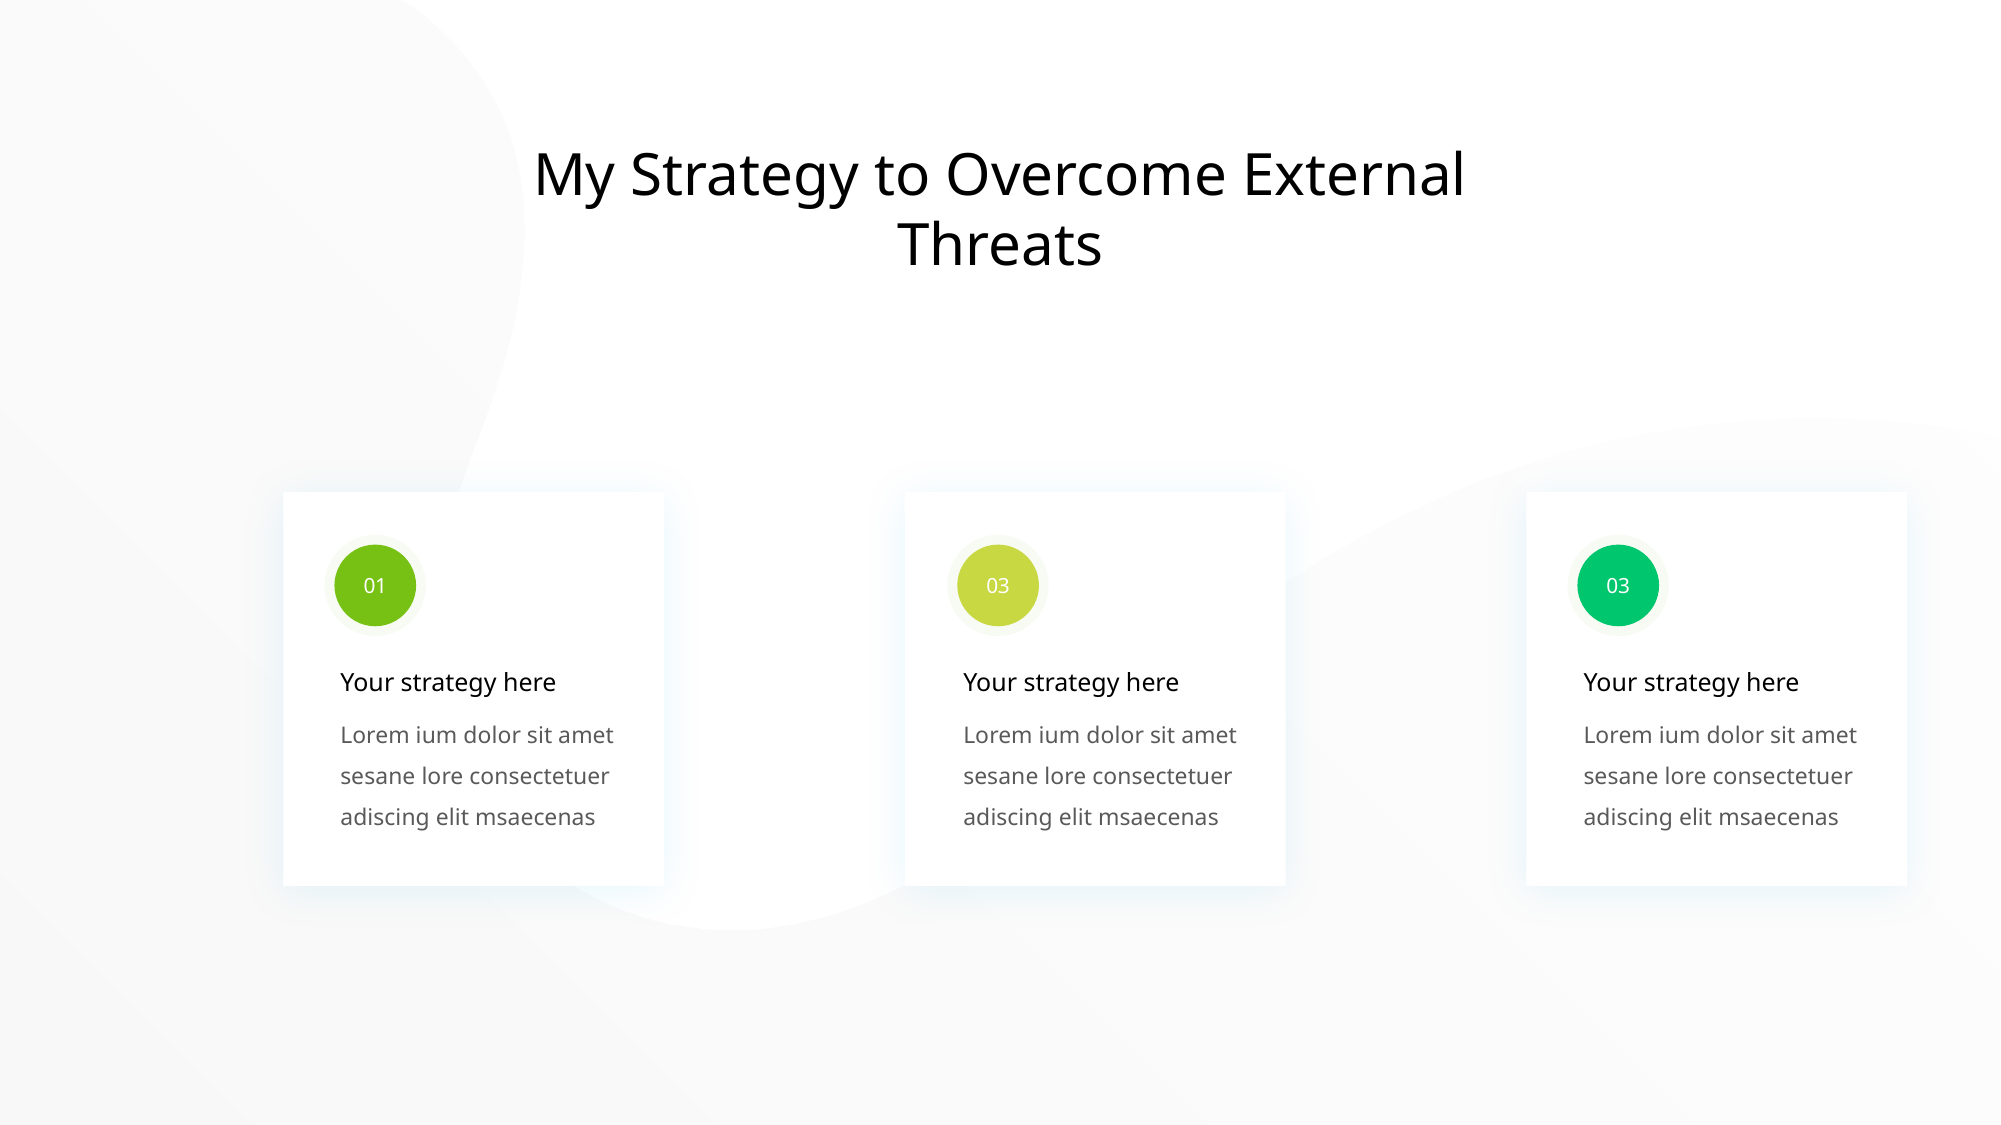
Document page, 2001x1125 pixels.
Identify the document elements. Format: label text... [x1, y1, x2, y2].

picture [92, 377, 474, 1001]
text_box Your strategy here [1717, 658, 1875, 699]
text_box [1567, 534, 1669, 636]
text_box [324, 534, 426, 636]
text_box [474, 492, 665, 886]
text_box Lorem ium dolor sit amet sesane lore consectetuer adiscing elit msaecenas [474, 699, 632, 838]
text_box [947, 534, 1049, 636]
text_box [1096, 492, 1286, 886]
text_box Your strategy here [1096, 658, 1255, 699]
text_box My Strategy to Overcome External Threats [514, 129, 1486, 285]
picture [714, 377, 1096, 1001]
text_box Lorem ium dolor sit amet sesane lore consectetuer adiscing elit msaecenas [1096, 699, 1255, 838]
text_box [1717, 492, 1908, 886]
text_box Your strategy here [474, 658, 632, 699]
picture [1335, 377, 1717, 1001]
text_box Lorem ium dolor sit amet sesane lore consectetuer adiscing elit msaecenas [1717, 699, 1875, 838]
